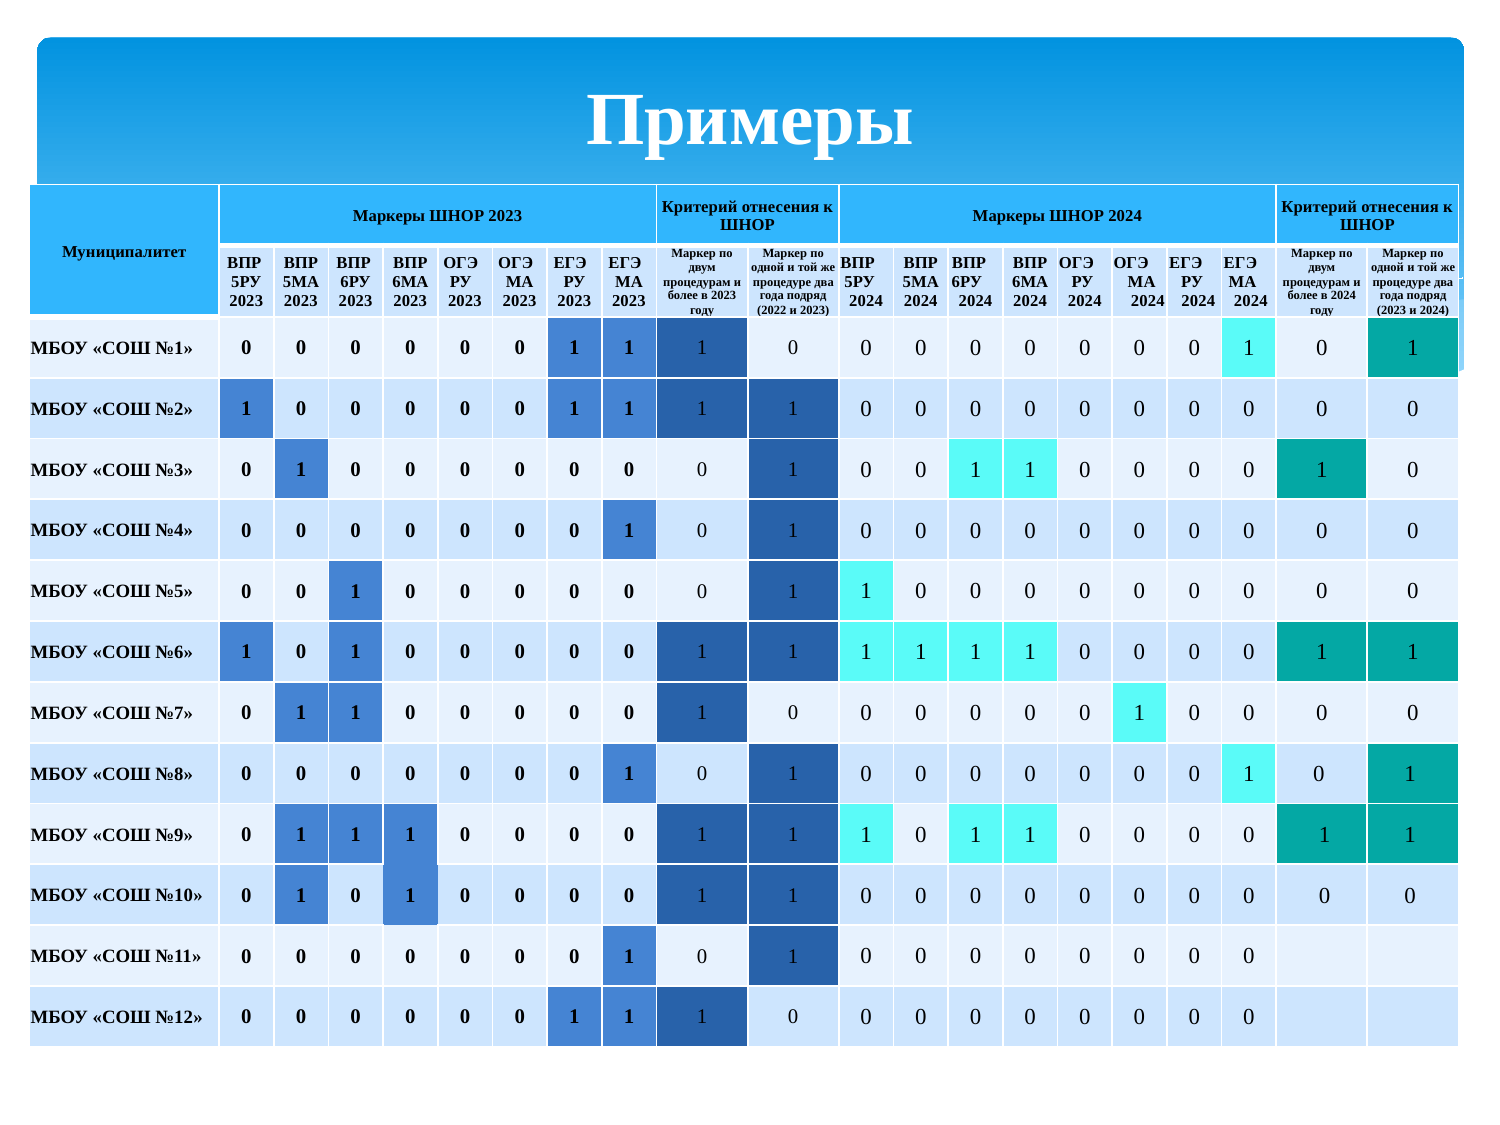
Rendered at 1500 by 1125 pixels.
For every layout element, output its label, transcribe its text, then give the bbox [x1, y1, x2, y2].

table_cell МБОУ «СОШ №7» [30, 683, 218, 742]
table_cell 0 [749, 683, 838, 742]
table_cell 0 [439, 318, 492, 377]
table_cell 0 [275, 500, 328, 559]
table_cell 0 [220, 439, 273, 498]
table_cell 0 [894, 926, 947, 985]
table_cell 0 [1277, 744, 1366, 803]
table_cell 0 [1168, 865, 1221, 924]
table_cell 1 [840, 622, 893, 681]
table_cell 1 [603, 318, 656, 377]
table_cell 0 [1004, 865, 1057, 924]
table_cell 0 [1277, 379, 1366, 438]
table_cell 0 [949, 500, 1002, 559]
table_cell 0 [1113, 926, 1166, 985]
table_cell 0 [329, 744, 382, 803]
table_cell 0 [548, 622, 601, 681]
table_cell 0 [493, 561, 546, 620]
table_cell ВПР 5РУ 2024 [840, 248, 893, 316]
table_cell 1 [657, 379, 747, 438]
table_cell 0 [1368, 561, 1458, 620]
table_cell 0 [1058, 622, 1111, 681]
table_cell 0 [1004, 744, 1057, 803]
table_cell 0 [894, 561, 947, 620]
table_cell 1 [749, 379, 838, 438]
table_cell ВПР 6МА 2024 [1004, 248, 1057, 316]
table_cell 0 [894, 987, 947, 1046]
table_cell 1 [275, 804, 328, 863]
table_cell 0 [1277, 561, 1366, 620]
table_cell 1 [220, 622, 273, 681]
table_cell 1 [383, 864, 438, 925]
table_cell Маркер по одной и той же процедуре два года подряд (2022 и 2023) [749, 248, 838, 316]
table_header Критерий отнесения к ШНОР [657, 185, 838, 243]
table_cell 0 [220, 500, 273, 559]
table_cell ОГЭ РУ 2023 [439, 248, 492, 316]
table_cell Маркер по двум процедурам и более в 2024 году [1277, 248, 1366, 316]
table_cell 1 [1004, 439, 1057, 498]
table_cell 0 [1113, 561, 1166, 620]
table_cell 0 [220, 561, 273, 620]
table_cell 0 [840, 318, 893, 377]
table_cell 0 [1222, 683, 1275, 742]
table_cell 1 [329, 561, 382, 620]
table_cell 1 [329, 683, 382, 742]
table_cell 1 [657, 683, 747, 742]
table_cell ВПР 5МА 2024 [894, 248, 947, 316]
table_cell 0 [384, 987, 437, 1046]
table_cell 0 [840, 926, 893, 985]
table_cell 0 [329, 500, 382, 559]
table_cell 0 [329, 318, 382, 377]
table_cell 1 [603, 926, 656, 985]
table_cell 0 [894, 439, 947, 498]
table_cell 0 [275, 744, 328, 803]
table_cell 0 [1222, 439, 1275, 498]
table_cell ВПР 6РУ 2023 [329, 248, 382, 316]
table_cell 0 [1368, 439, 1458, 498]
table_header Муниципалитет [30, 185, 218, 314]
table_cell 1 [840, 561, 893, 620]
table_cell 0 [1004, 987, 1057, 1046]
table_cell 0 [949, 683, 1002, 742]
table_cell 0 [220, 926, 273, 985]
table_cell 0 [894, 318, 947, 377]
table_header Критерий отнесения к ШНОР [1277, 185, 1458, 243]
table_cell 0 [949, 744, 1002, 803]
table_cell 0 [275, 561, 328, 620]
table_cell 0 [1004, 318, 1057, 377]
table_cell 0 [1277, 683, 1366, 742]
table_cell 0 [1113, 439, 1166, 498]
table_cell 0 [384, 318, 437, 377]
table_cell 1 [749, 622, 838, 681]
table_cell 1 [657, 622, 747, 681]
table_cell 1 [657, 865, 747, 924]
table_cell 0 [493, 744, 546, 803]
table_cell 0 [1368, 500, 1458, 559]
table_cell 0 [548, 926, 601, 985]
table_cell 0 [1058, 987, 1111, 1046]
table_cell 0 [1004, 561, 1057, 620]
table_cell 0 [1368, 683, 1458, 742]
table_cell 1 [840, 804, 893, 863]
table_cell 0 [220, 987, 273, 1046]
table_cell 1 [1368, 804, 1458, 863]
table_cell 1 [949, 804, 1002, 863]
table_cell 0 [548, 561, 601, 620]
table_cell 1 [275, 683, 328, 742]
table_cell 0 [1168, 683, 1221, 742]
table_cell 1 [749, 561, 838, 620]
table_cell ЕГЭ МА 2024 [1222, 248, 1275, 316]
table_cell ОГЭ МА 2023 [493, 248, 546, 316]
table_cell 0 [1113, 865, 1166, 924]
table_cell 0 [603, 439, 656, 498]
table_cell 0 [840, 439, 893, 498]
table_cell 0 [1368, 379, 1458, 438]
table_cell 1 [275, 439, 328, 498]
table_cell 0 [1058, 926, 1111, 985]
table_cell 0 [1168, 804, 1221, 863]
table_cell 1 [603, 500, 656, 559]
table_cell 1 [1004, 622, 1057, 681]
table_cell 1 [1368, 318, 1458, 377]
table_cell 0 [275, 318, 328, 377]
table_cell 0 [894, 500, 947, 559]
table_cell 1 [603, 744, 656, 803]
table_cell Маркер по двум процедурам и более в 2023 году [657, 248, 747, 316]
table_cell 0 [384, 561, 437, 620]
table_cell 1 [657, 318, 747, 377]
table_cell 0 [1004, 379, 1057, 438]
table_cell 1 [275, 865, 328, 924]
table_cell 0 [603, 804, 656, 863]
table_cell 0 [840, 987, 893, 1046]
table_cell ВПР 6РУ 2024 [949, 248, 1002, 316]
table_cell 0 [1168, 561, 1221, 620]
table_cell 0 [1004, 683, 1057, 742]
table_cell 0 [548, 683, 601, 742]
table_cell 0 [493, 379, 546, 438]
table_cell 0 [439, 744, 492, 803]
table_cell 0 [384, 439, 437, 498]
table_cell 0 [949, 561, 1002, 620]
table_cell 0 [603, 561, 656, 620]
table_cell 0 [1113, 379, 1166, 438]
table_cell 0 [1113, 987, 1166, 1046]
table_cell 0 [603, 683, 656, 742]
table_cell МБОУ «СОШ №4» [30, 500, 218, 559]
table_cell 0 [1058, 683, 1111, 742]
table_cell 1 [220, 379, 273, 438]
table_cell 0 [657, 500, 747, 559]
table_cell 1 [329, 622, 382, 681]
table_cell 0 [1277, 318, 1366, 377]
table_cell 0 [1058, 439, 1111, 498]
table_cell 0 [1222, 500, 1275, 559]
table_cell 0 [384, 683, 437, 742]
table_cell 0 [1058, 561, 1111, 620]
table_cell 0 [949, 926, 1002, 985]
table_header Маркеры ШНОР 2023 [220, 185, 656, 243]
table_cell МБОУ «СОШ №9» [30, 804, 218, 863]
table_cell 0 [949, 318, 1002, 377]
table_cell 0 [329, 926, 382, 985]
table_cell 0 [1113, 500, 1166, 559]
table_cell 1 [749, 500, 838, 559]
table_cell 0 [1168, 926, 1221, 985]
table_cell МБОУ «СОШ №1» [30, 320, 218, 377]
table_cell 1 [749, 744, 838, 803]
table_cell МБОУ «СОШ №6» [30, 622, 218, 681]
table_cell 0 [1222, 379, 1275, 438]
table_cell 0 [439, 379, 492, 438]
table_cell 0 [840, 500, 893, 559]
table_cell 1 [548, 318, 601, 377]
table_cell 0 [1058, 318, 1111, 377]
table_cell 0 [493, 987, 546, 1046]
table_cell 1 [1277, 804, 1366, 863]
table_cell 0 [384, 925, 437, 985]
table_cell 0 [1113, 804, 1166, 863]
table_cell ЕГЭ РУ 2024 [1168, 248, 1221, 316]
table_cell ВПР 6МА 2023 [384, 248, 437, 316]
table_cell ОГЭ МА 2024 [1113, 248, 1166, 316]
table_cell 1 [329, 804, 382, 863]
table_cell 0 [439, 987, 492, 1046]
table_cell МБОУ «СОШ №11» [30, 926, 218, 985]
table_cell 0 [840, 865, 893, 924]
table_cell 0 [493, 500, 546, 559]
table_cell 0 [493, 439, 546, 498]
table_cell 1 [1222, 744, 1275, 803]
table_cell 0 [493, 683, 546, 742]
table_cell 0 [329, 987, 382, 1046]
table_cell 0 [220, 865, 273, 924]
table_cell 0 [493, 622, 546, 681]
table_cell 0 [439, 926, 492, 985]
table_cell 0 [275, 379, 328, 438]
table_cell 0 [384, 622, 437, 681]
table_cell 0 [439, 622, 492, 681]
table_cell 0 [1113, 744, 1166, 803]
table_cell [1368, 926, 1458, 985]
table_cell 0 [1168, 500, 1221, 559]
table_cell 0 [220, 744, 273, 803]
table_cell 1 [603, 379, 656, 438]
table_cell 1 [1222, 318, 1275, 377]
table_cell 1 [1368, 622, 1458, 681]
table_cell 0 [603, 622, 656, 681]
table_cell 0 [1168, 622, 1221, 681]
table_cell 0 [548, 500, 601, 559]
table_cell МБОУ «СОШ №8» [30, 744, 218, 803]
table_cell 0 [275, 622, 328, 681]
table_cell 0 [220, 804, 273, 863]
table_cell 1 [1004, 804, 1057, 863]
table_cell 0 [949, 987, 1002, 1046]
table_cell 0 [1368, 865, 1458, 924]
table_cell МБОУ «СОШ №2» [30, 379, 218, 438]
table_cell 0 [439, 439, 492, 498]
table_header Маркеры ШНОР 2024 [840, 185, 1275, 243]
table_cell ЕГЭ РУ 2023 [548, 248, 601, 316]
table_cell 1 [749, 865, 838, 924]
table_cell 0 [1058, 865, 1111, 924]
table_cell 0 [1058, 744, 1111, 803]
table_cell 1 [384, 804, 437, 864]
table_cell 0 [220, 318, 273, 377]
table_cell 1 [1277, 622, 1366, 681]
table_cell [1277, 987, 1366, 1046]
table_cell 0 [949, 379, 1002, 438]
table_cell 0 [1222, 622, 1275, 681]
table_cell 0 [548, 804, 601, 863]
table_cell 0 [1113, 622, 1166, 681]
table_cell 0 [493, 926, 546, 985]
table_cell МБОУ «СОШ №3» [30, 439, 218, 498]
table_cell 1 [548, 987, 601, 1046]
table_cell 1 [657, 987, 747, 1046]
table_cell 1 [749, 804, 838, 863]
table_cell 0 [1277, 500, 1366, 559]
table_cell 0 [384, 379, 437, 438]
table_cell [1277, 926, 1366, 985]
table_cell 0 [1004, 926, 1057, 985]
table_cell 0 [894, 804, 947, 863]
table_cell 0 [949, 865, 1002, 924]
table_cell ВПР 5РУ 2023 [220, 248, 273, 316]
table_cell ВПР 5МА 2023 [275, 248, 328, 316]
table_cell 0 [329, 439, 382, 498]
table_cell 0 [657, 744, 747, 803]
table_cell 0 [1222, 926, 1275, 985]
table_cell 0 [1004, 500, 1057, 559]
table_cell 0 [1222, 561, 1275, 620]
table_cell 0 [329, 379, 382, 438]
table_cell 0 [1058, 500, 1111, 559]
table_cell 0 [493, 804, 546, 863]
table_cell 0 [220, 683, 273, 742]
table_cell 0 [657, 561, 747, 620]
table_cell 1 [1113, 683, 1166, 742]
table_cell МБОУ «СОШ №5» [30, 561, 218, 620]
table_cell 0 [1058, 804, 1111, 863]
table_cell 0 [1222, 987, 1275, 1046]
table_cell 0 [749, 987, 838, 1046]
table_cell 0 [384, 744, 437, 803]
table_cell ЕГЭ МА 2023 [603, 248, 656, 316]
table_cell 0 [548, 865, 601, 924]
table_cell 0 [438, 865, 492, 924]
table_cell 0 [894, 865, 947, 924]
table_cell 0 [1168, 379, 1221, 438]
table_cell 0 [894, 744, 947, 803]
table_cell 1 [603, 987, 656, 1046]
table_cell 1 [894, 622, 947, 681]
table_cell МБОУ «СОШ №12» [30, 987, 218, 1046]
table_cell 1 [657, 804, 747, 863]
table_cell 0 [1168, 439, 1221, 498]
table_cell 0 [1168, 744, 1221, 803]
table_cell 0 [275, 926, 328, 985]
table_cell 0 [329, 865, 383, 924]
table_cell 0 [749, 318, 838, 377]
table_cell 1 [749, 926, 838, 985]
title Примеры [75, 45, 1425, 184]
table_cell 0 [548, 744, 601, 803]
table_cell 0 [439, 683, 492, 742]
table_cell 0 [603, 865, 656, 924]
table_cell МБОУ «СОШ №10» [30, 865, 218, 924]
table_cell 0 [1222, 804, 1275, 863]
table_cell 1 [1277, 439, 1366, 498]
table_cell 0 [439, 561, 492, 620]
table_cell 0 [657, 926, 747, 985]
table_cell 0 [840, 683, 893, 742]
table_cell 0 [439, 500, 492, 559]
table_cell 0 [1168, 987, 1221, 1046]
table_cell 0 [840, 744, 893, 803]
table_cell 0 [1113, 318, 1166, 377]
table_cell 0 [840, 379, 893, 438]
table_cell 0 [1058, 379, 1111, 438]
table_cell 0 [439, 804, 492, 863]
table_cell 0 [384, 500, 437, 559]
table_cell 0 [493, 318, 546, 377]
table_cell 0 [493, 865, 546, 924]
table_cell 1 [548, 379, 601, 438]
table_cell 1 [1368, 744, 1458, 803]
table_cell 1 [949, 439, 1002, 498]
table_cell 0 [894, 379, 947, 438]
table_cell 0 [548, 439, 601, 498]
table_cell 0 [1168, 318, 1221, 377]
table_cell 0 [1277, 865, 1366, 924]
table_cell 0 [657, 439, 747, 498]
table_cell 0 [894, 683, 947, 742]
table_cell ОГЭ РУ 2024 [1058, 248, 1111, 316]
table_cell Маркер по одной и той же процедуре два года подряд (2023 и 2024) [1368, 248, 1458, 316]
table_cell 0 [275, 987, 328, 1046]
table_cell 1 [949, 622, 1002, 681]
table_cell 0 [1222, 865, 1275, 924]
table_cell 1 [749, 439, 838, 498]
table_cell [1368, 987, 1458, 1046]
